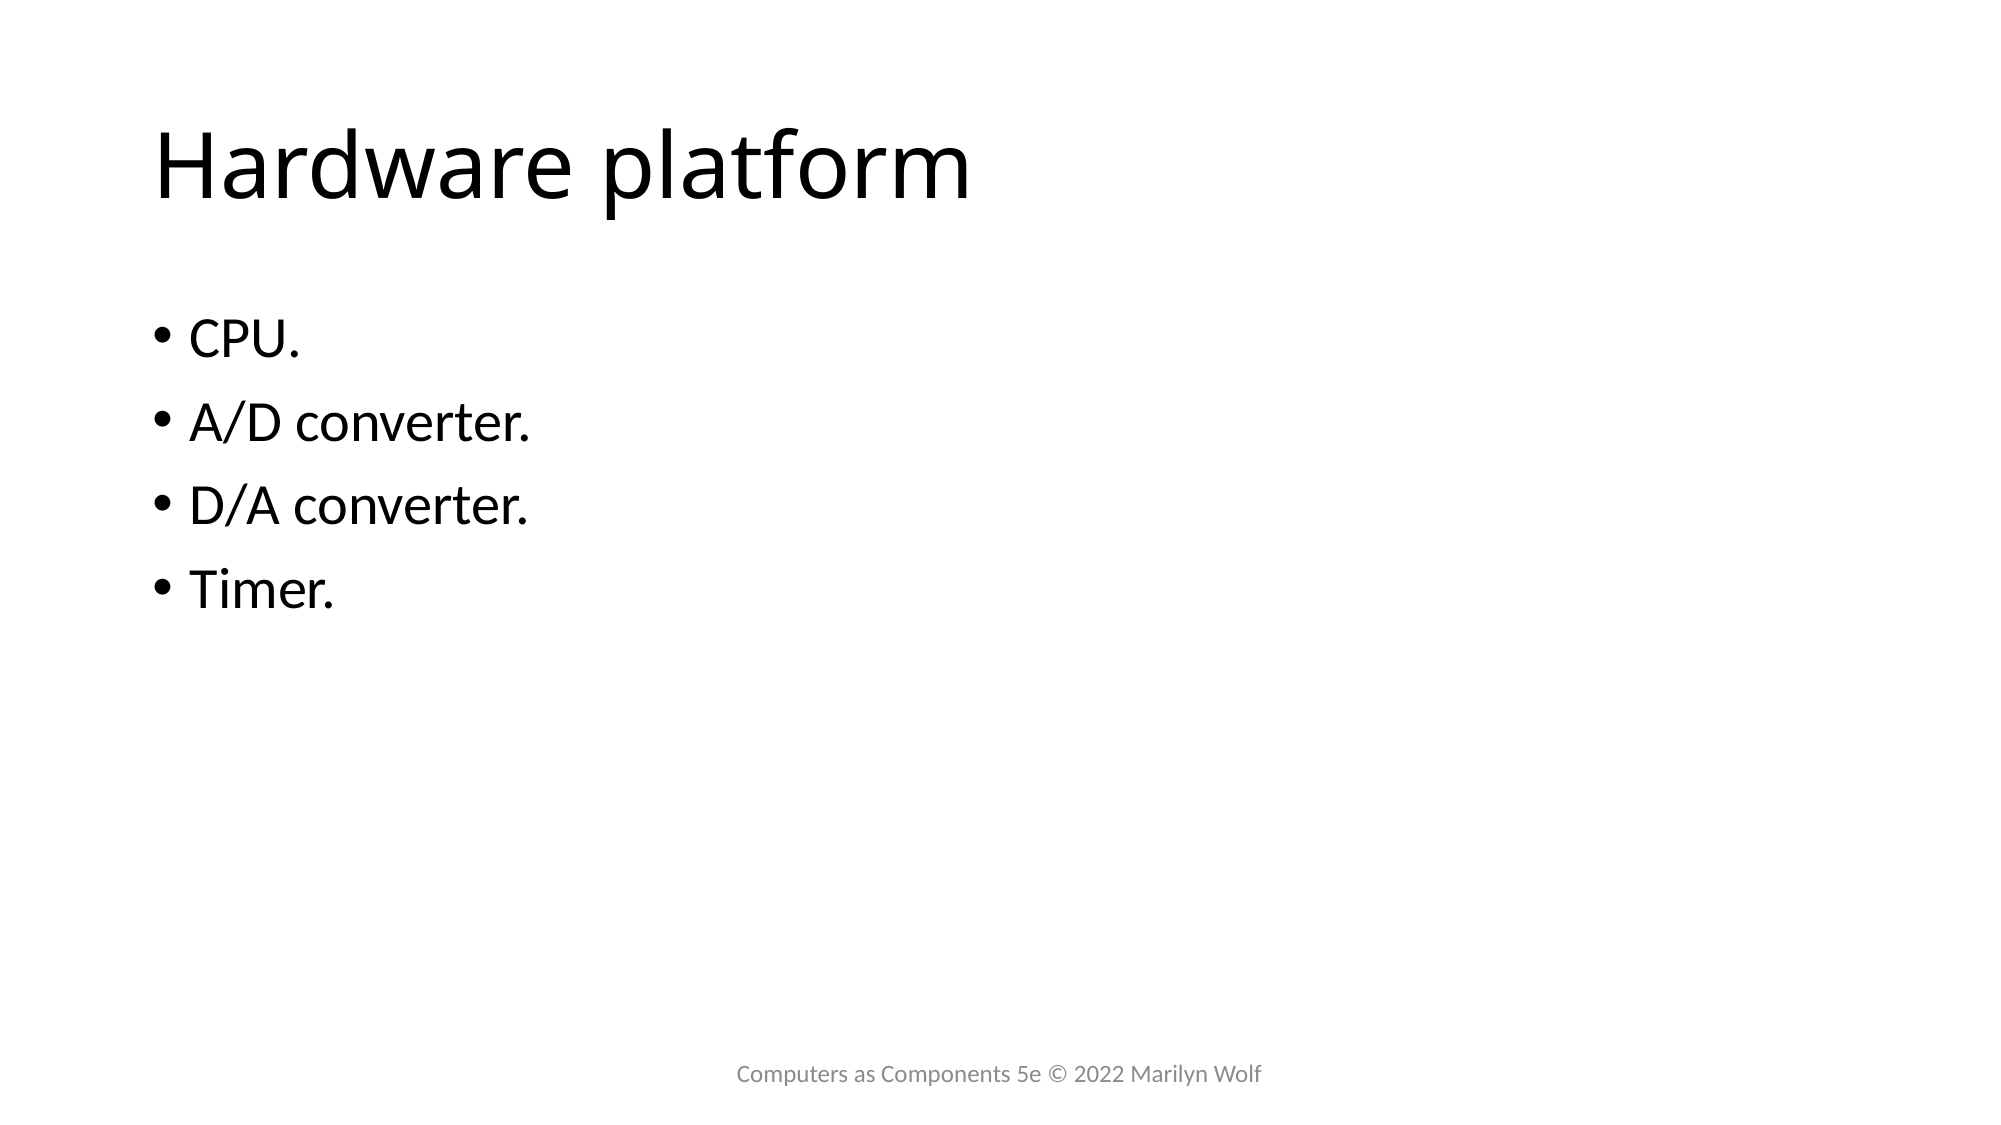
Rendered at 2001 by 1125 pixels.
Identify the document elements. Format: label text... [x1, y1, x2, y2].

title Hardware platform [137, 59, 1863, 278]
list CPU. A/D converter. D/A converter. Timer. [137, 299, 1863, 1014]
footer Computers as Components 5e © 2022 Marilyn Wolf [662, 1042, 1338, 1103]
